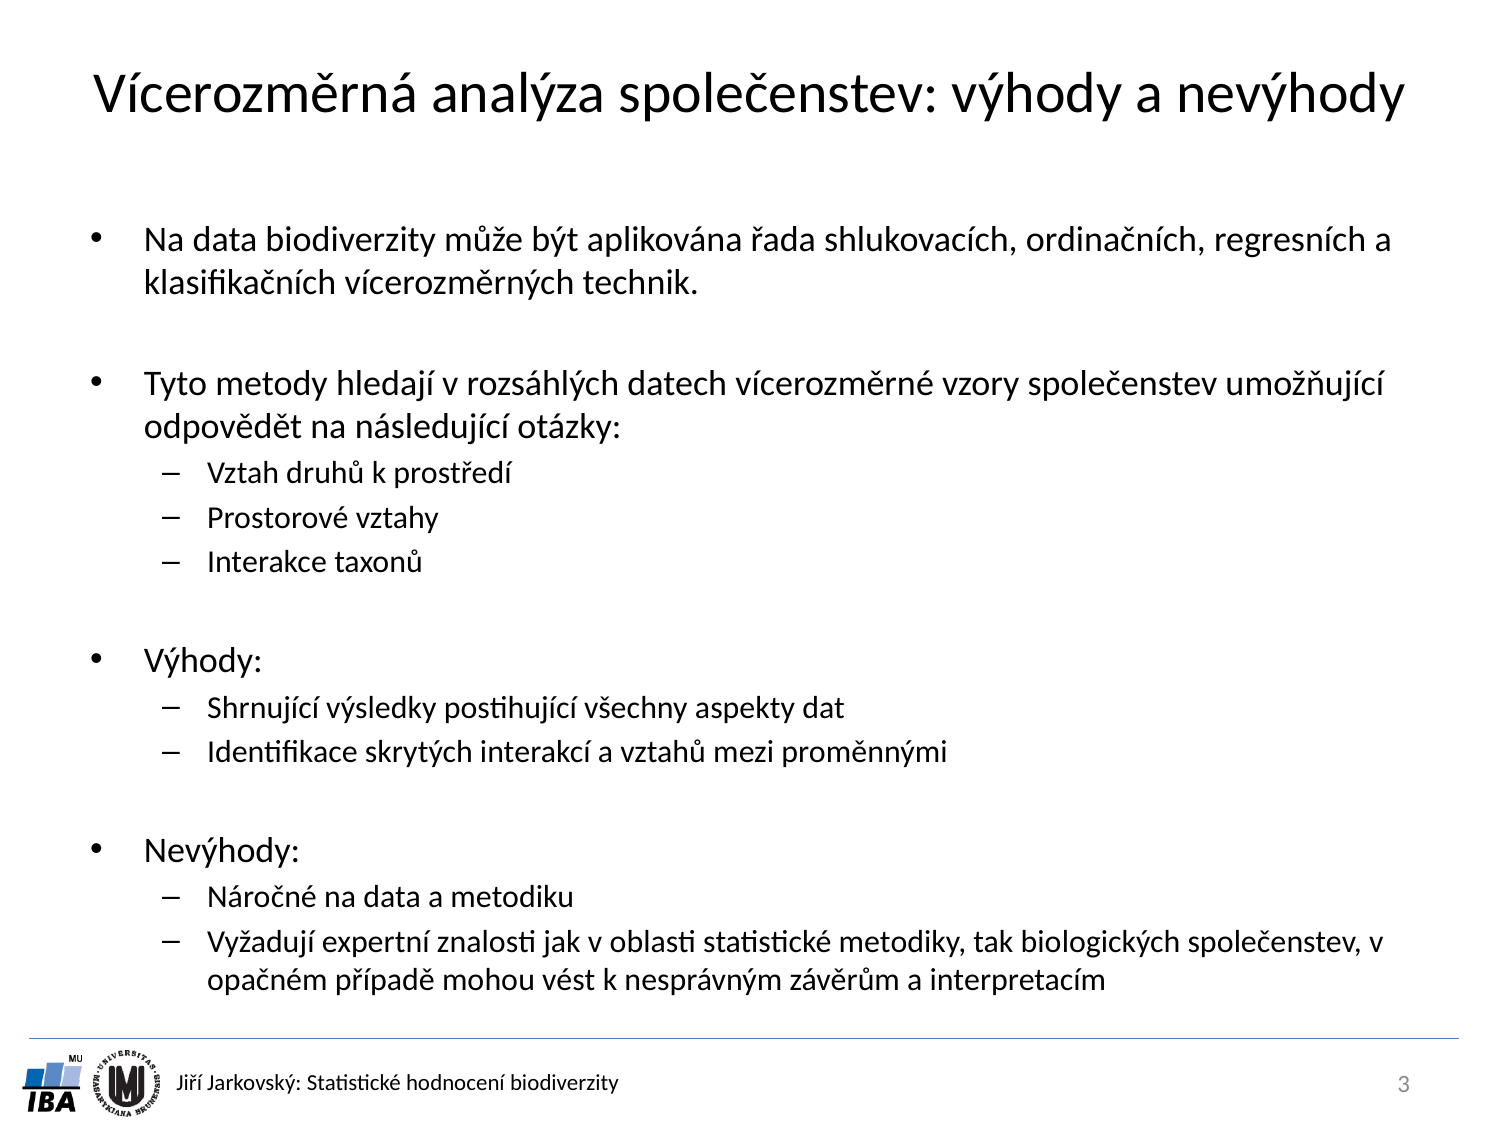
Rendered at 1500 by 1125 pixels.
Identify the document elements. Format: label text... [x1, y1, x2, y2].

title Vícerozměrná analýza společenstev: výhody a nevýhody [75, 42, 1425, 135]
slide_number 3 [1074, 1052, 1425, 1113]
list Na data biodiverzity může být aplikována řada shlukovacích, ordinačních, regresních a klasifikačních vícerozměrných technik. Tyto metody hledají v rozsáhlých datech vícerozměrné vzory společenstev umožňující odpovědět na následující otázky: Vztah druhů k prostředí Prostorové vztahy Interakce taxonů Výhody: Shrnující výsledky postihující všechny aspekty dat Identifikace skrytých interakcí a vztahů mezi proměnnými Nevýhody: Náročné na data a metodiku Vyžadují expertní znalosti jak v oblasti statistické metodiky, tak biologických společenstev, v opačném případě mohou vést k nesprávným závěrům a interpretacím [75, 208, 1425, 1005]
picture [22, 1055, 82, 1112]
picture [93, 1050, 160, 1117]
